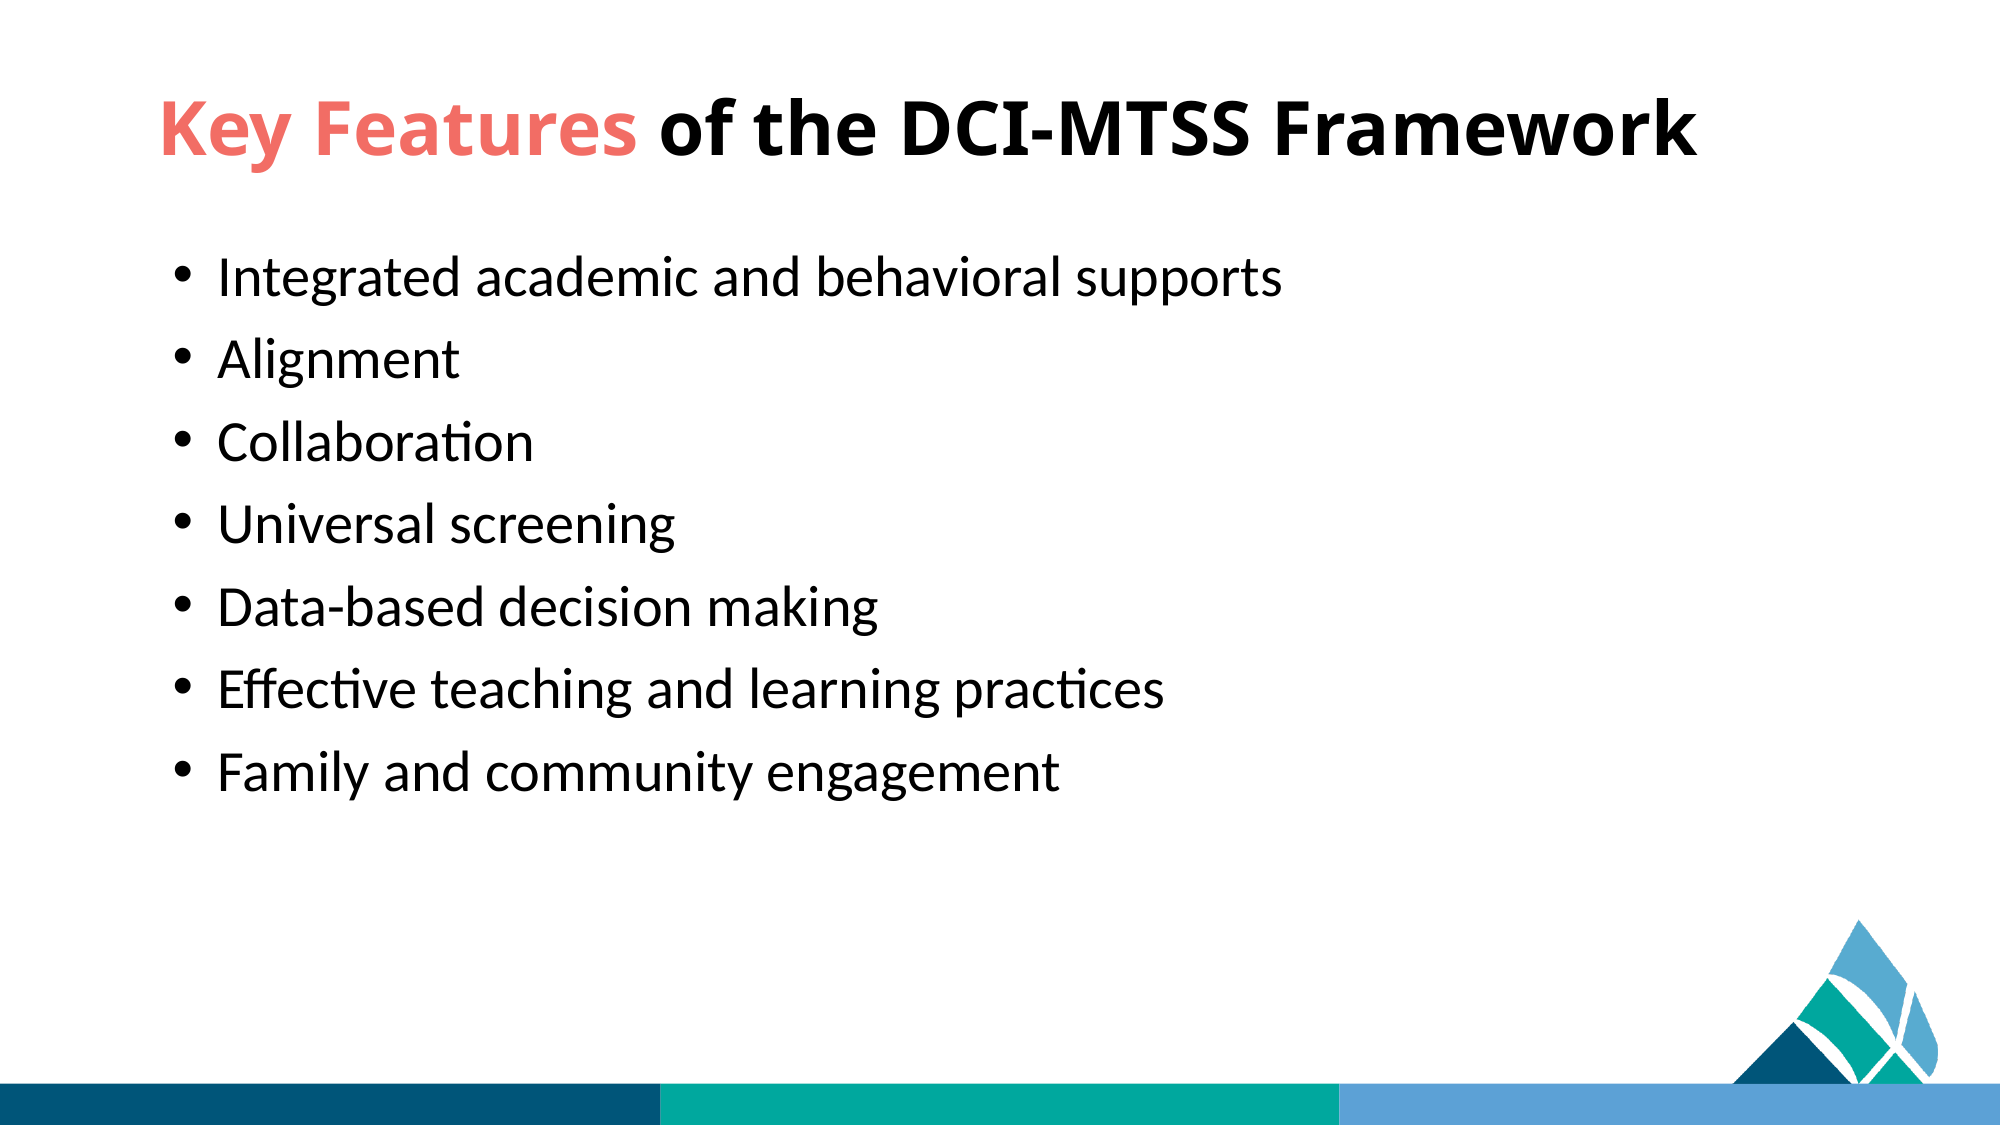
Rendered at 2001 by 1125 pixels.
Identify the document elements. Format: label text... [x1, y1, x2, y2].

title Key Features of the DCI-MTSS Framework [137, 59, 1863, 195]
list Integrated academic and behavioral supports Alignment Collaboration Universal screening Data-based decision making Effective teaching and learning practices Family and community engagement [137, 217, 1863, 931]
picture [1732, 919, 1938, 1084]
